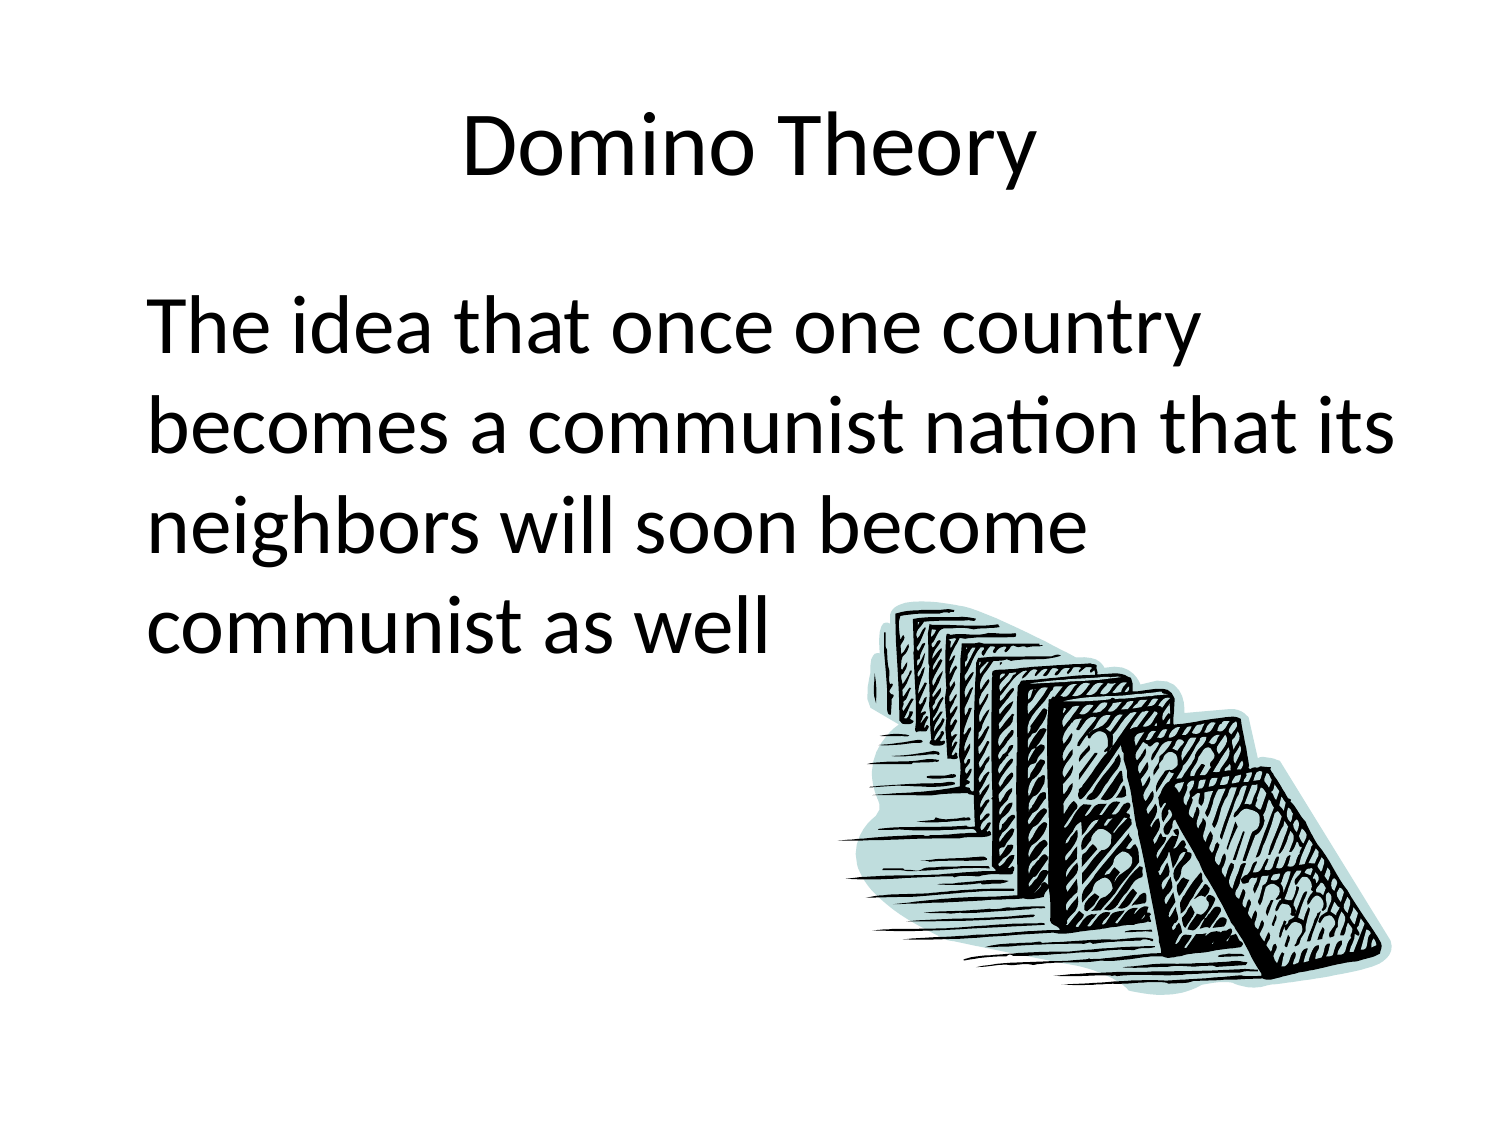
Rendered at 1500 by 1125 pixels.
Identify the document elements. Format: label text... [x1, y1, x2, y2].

list The idea that once one country becomes a communist nation that its neighbors will soon become communist as well [75, 262, 1425, 1005]
picture [837, 599, 1401, 996]
title Domino Theory [75, 45, 1425, 233]
